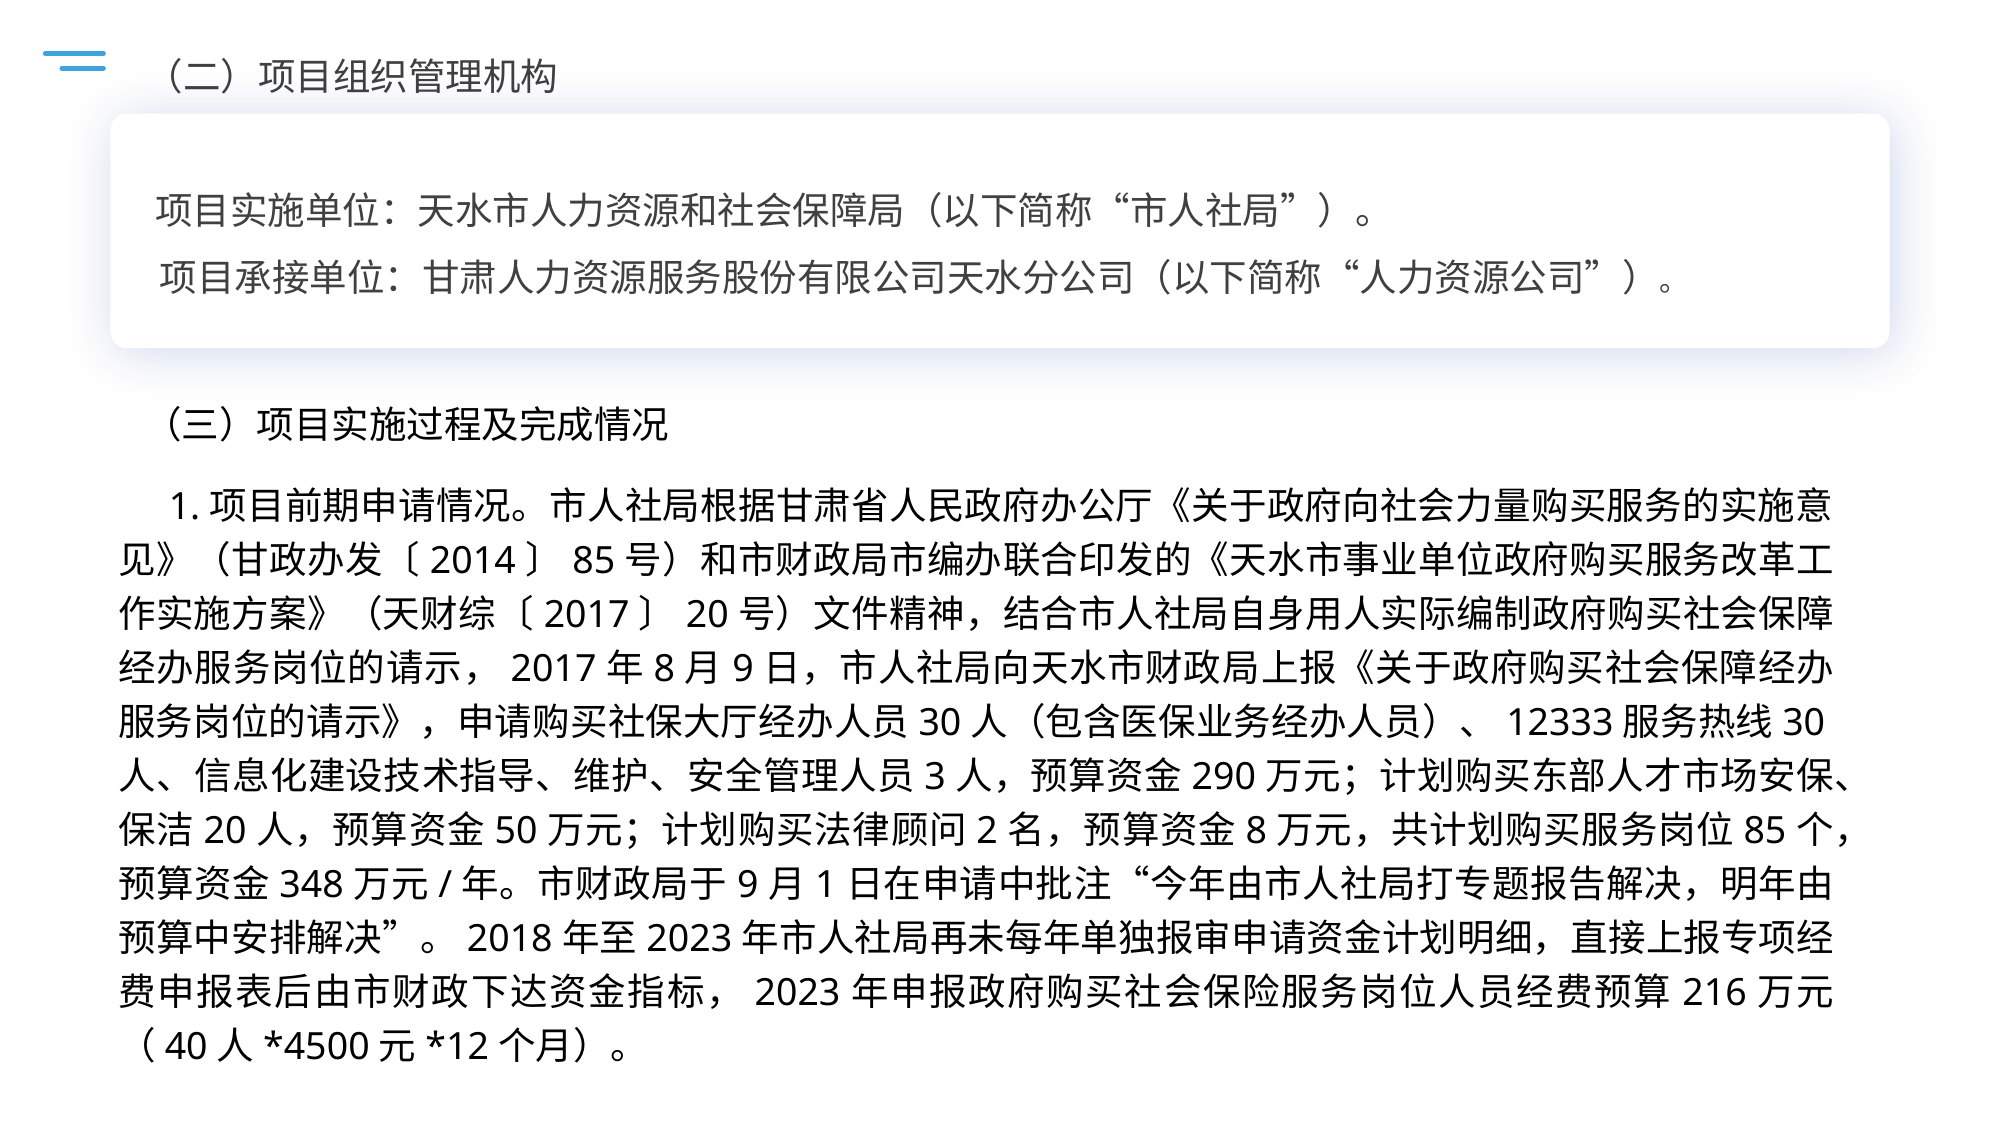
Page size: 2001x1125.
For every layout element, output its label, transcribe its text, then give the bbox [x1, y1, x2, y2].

text_box 1.项目前期申请情况。市人社局根据甘肃省人民政府办公厅《关于政府向社会力量购买服务的实施意见》（甘政办发〔2014〕85号）和市财政局市编办联合印发的《天水市事业单位政府购买服务改革工作实施方案》（天财综〔2017〕20号）文件精神，结合市人社局自身用人实际编制政府购买社会保障经办服务岗位的请示，2017年8月9日，市人社局向天水市财政局上报《关于政府购买社会保障经办服务岗位的请示》，申请购买社保大厅经办人员30人（包含医保业务经办人员）、12333服务热线30人、信息化建设技术指导、维护、安全管理人员3人，预算资金290万元；计划购买东部人才市场安保、保洁20人，预算资金50万元；计划购买法律顾问2名，预算资金8万元，共计划购买服务岗位85个，预算资金348万元/年。市财政局于9月1日在申请中批注“今年由市人社局打专题报告解决，明年由预算中安排解决”。2018年至2023年市人社局再未每年单独报审申请资金计划明细，直接上报专项经费申报表后由市财政下达资金指标，2023年申报政府购买社会保险服务岗位人员经费预算216万元（40人*4500元*12个月）。 [103, 466, 1849, 1098]
text_box （三）项目实施过程及完成情况 [77, 393, 837, 453]
text_box （二）项目组织管理机构 [130, 22, 667, 98]
text_box [109, 112, 1891, 337]
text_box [45, 53, 104, 69]
text_box 项目实施单位：天水市人力资源和社会保障局（以下简称“市人社局”）。 项目承接单位：甘肃人力资源服务股份有限公司天水分公司（以下简称“人力资源公司”）。 [110, 156, 1890, 1125]
